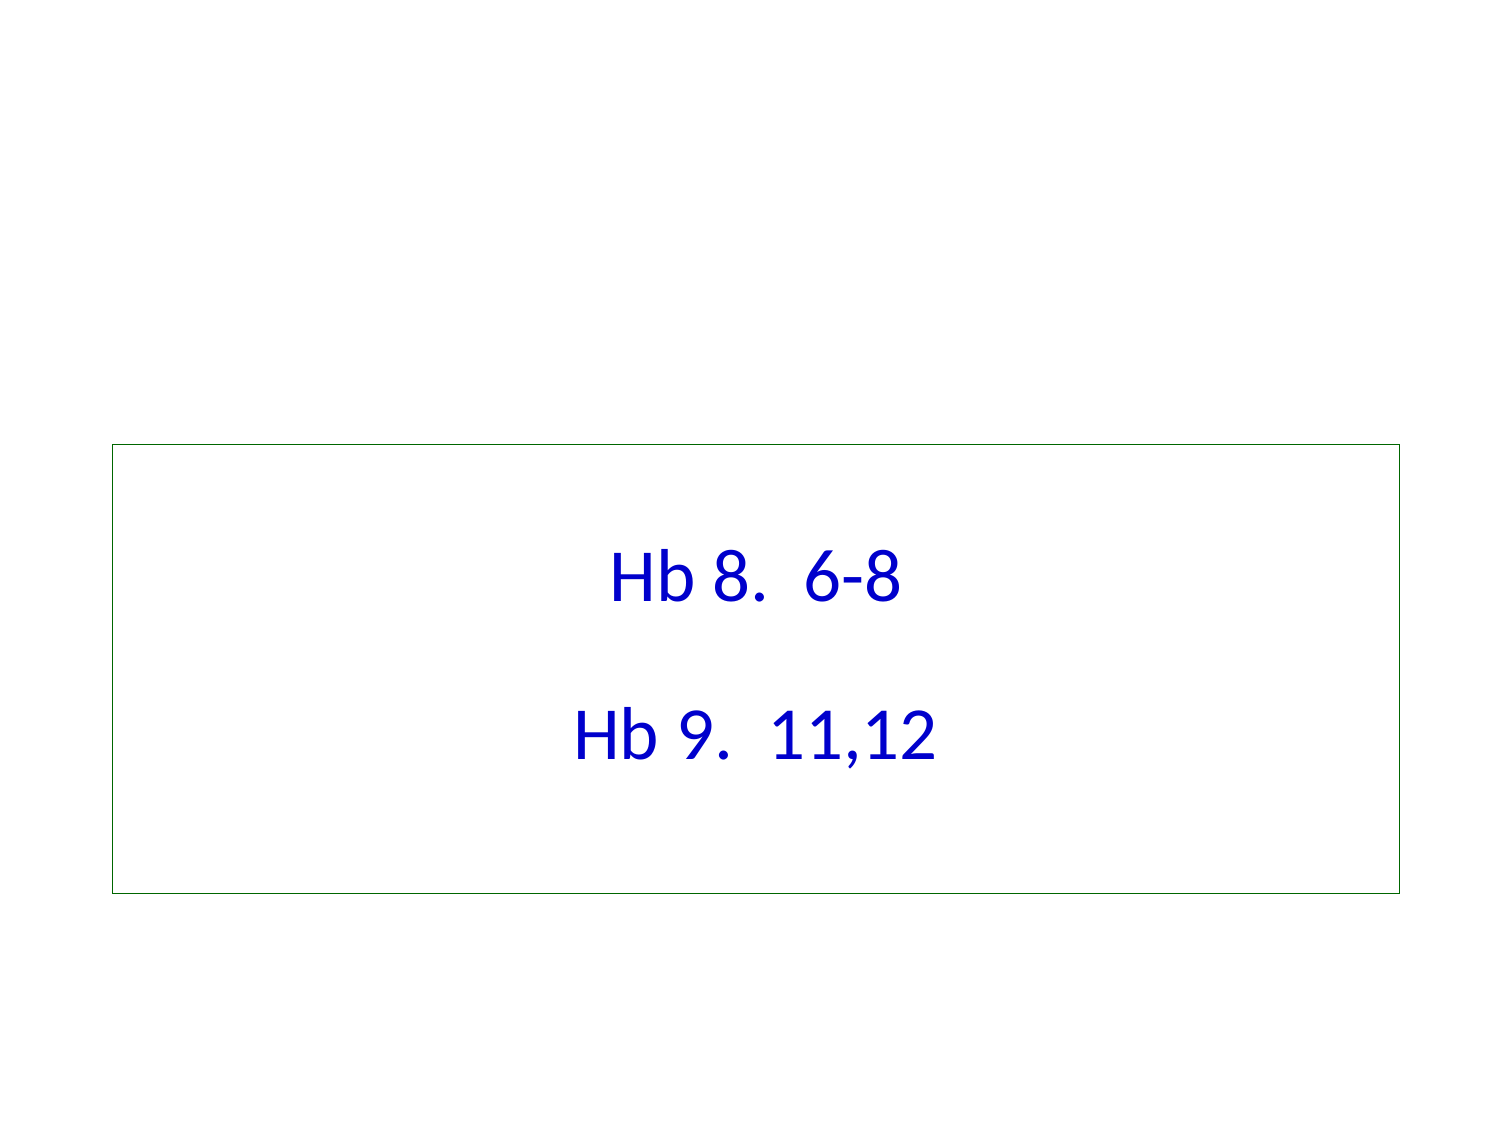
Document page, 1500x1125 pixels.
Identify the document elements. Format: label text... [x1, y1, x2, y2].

list Hb 8. 6-8 Hb 9. 11,12 [112, 444, 1400, 894]
